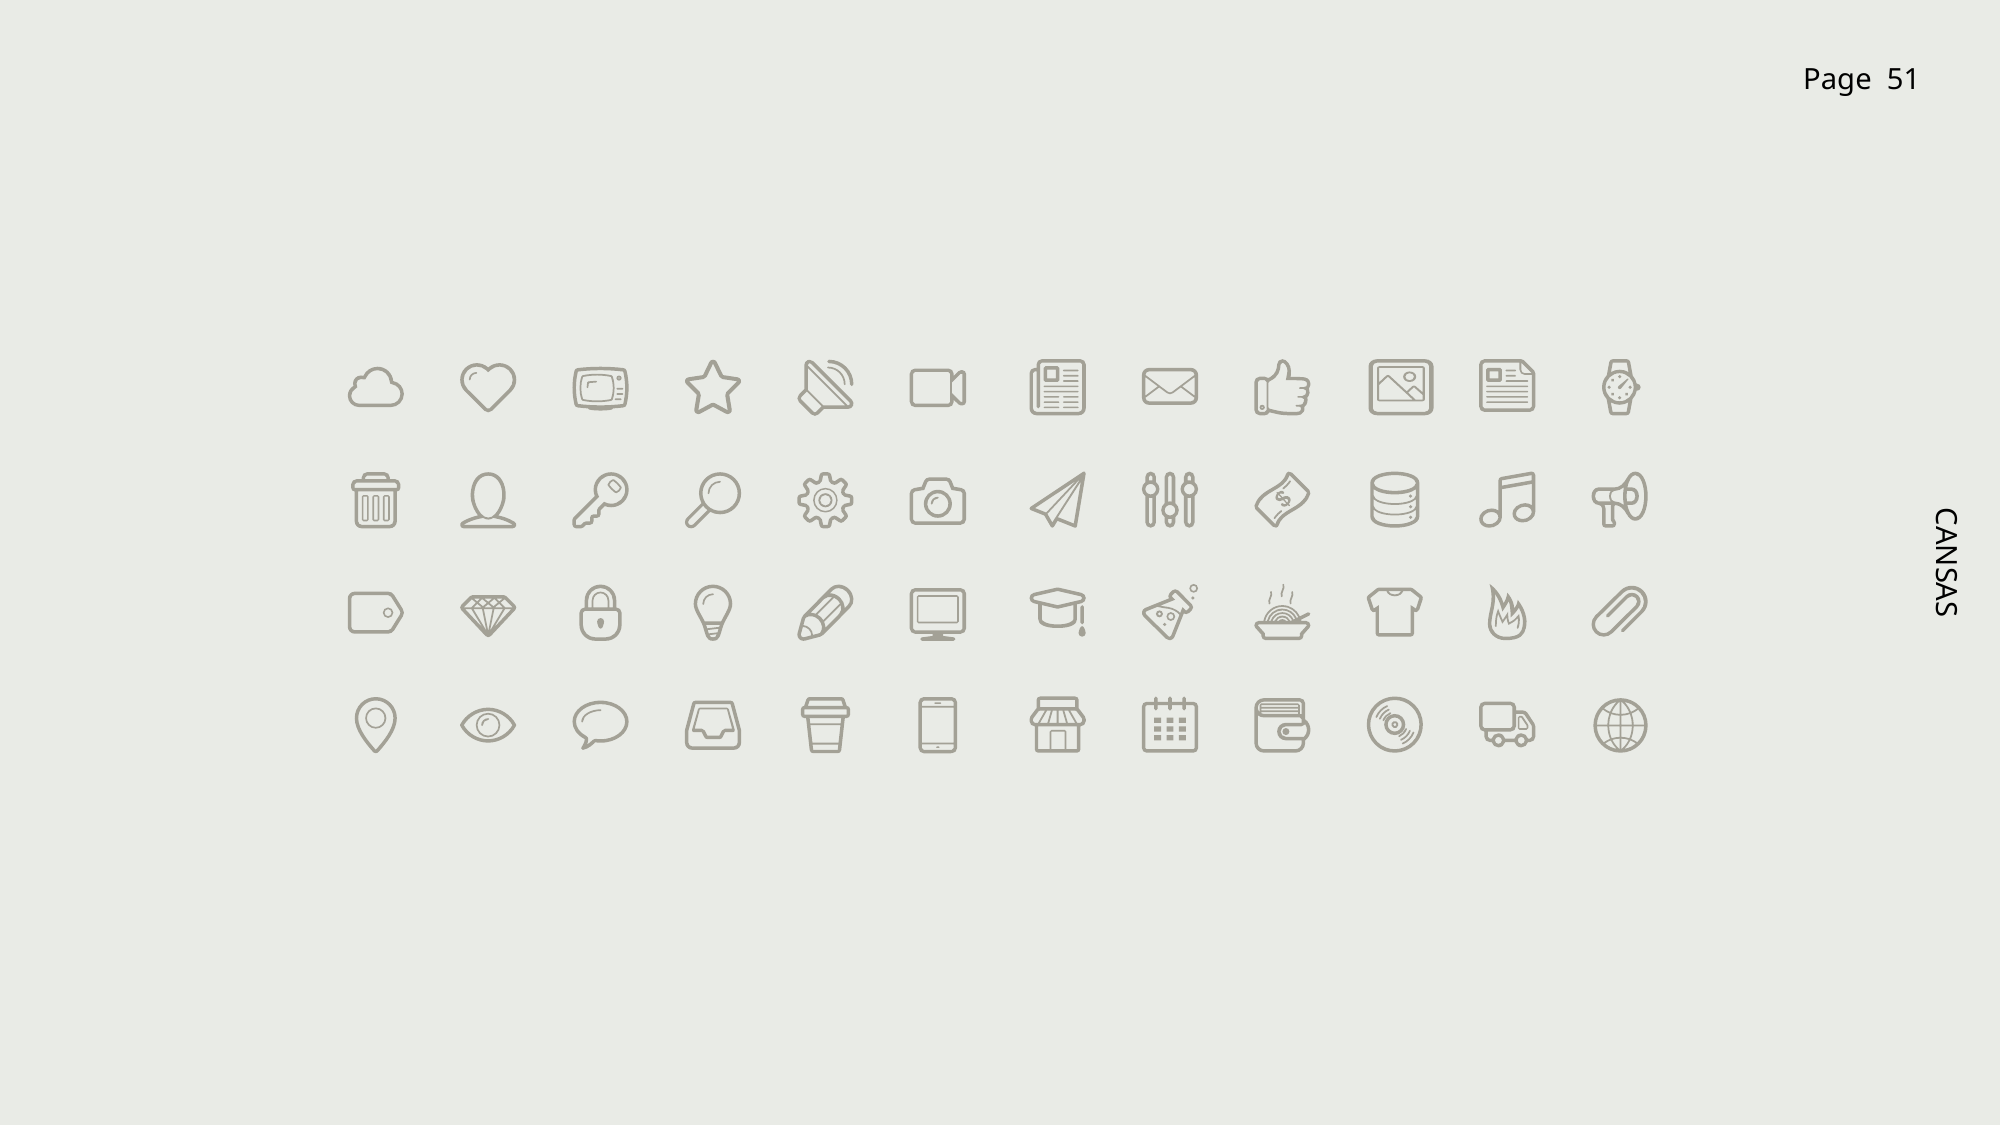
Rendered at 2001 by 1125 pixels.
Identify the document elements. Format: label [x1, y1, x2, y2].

text_box [1166, 735, 1174, 741]
text_box [1029, 359, 1086, 416]
text_box [918, 696, 958, 754]
text_box [460, 363, 517, 413]
text_box [460, 472, 517, 529]
text_box [685, 359, 742, 415]
text_box [1154, 717, 1162, 723]
text_box [475, 712, 501, 738]
text_box [460, 707, 517, 743]
text_box [909, 477, 966, 525]
text_box [1141, 696, 1199, 753]
text_box [1178, 717, 1186, 723]
text_box [572, 472, 629, 529]
text_box [1029, 587, 1086, 637]
text_box [1154, 735, 1162, 741]
text_box [460, 595, 517, 638]
text_box [347, 591, 404, 634]
text_box [909, 368, 967, 408]
text_box [1029, 696, 1086, 753]
text_box [1366, 696, 1423, 753]
text_box [692, 707, 735, 740]
text_box [1593, 698, 1648, 753]
text_box [1282, 728, 1290, 736]
text_box [351, 472, 401, 529]
text_box [572, 700, 629, 750]
text_box [797, 359, 854, 416]
text_box [579, 584, 622, 641]
text_box [354, 697, 397, 754]
text_box [372, 495, 380, 522]
text_box [693, 584, 733, 641]
text_box [382, 495, 390, 522]
text_box [1254, 698, 1311, 753]
text_box [1591, 471, 1648, 528]
text_box [361, 495, 369, 522]
text_box [797, 472, 854, 529]
text_box [1166, 717, 1174, 723]
text_box [365, 707, 387, 729]
text_box [800, 697, 851, 754]
text_box [1141, 471, 1199, 528]
text_box [1479, 471, 1536, 528]
text_box [481, 718, 490, 727]
text_box [1141, 367, 1199, 405]
text_box [684, 472, 742, 529]
text_box [797, 584, 854, 641]
text_box [1254, 583, 1311, 641]
text_box [1166, 726, 1174, 732]
text_box [1479, 359, 1536, 412]
text_box [1602, 359, 1641, 416]
text_box [1254, 359, 1311, 416]
text_box [1591, 585, 1648, 637]
text_box [1178, 735, 1186, 741]
text_box [684, 700, 742, 750]
text_box [909, 588, 966, 641]
text_box [1479, 701, 1536, 748]
text_box [1178, 726, 1186, 732]
text_box [347, 366, 404, 408]
text_box [1254, 471, 1311, 528]
text_box [1370, 471, 1420, 528]
text_box [1029, 471, 1086, 528]
text_box [1487, 583, 1527, 641]
text_box [572, 366, 629, 411]
text_box [1366, 587, 1423, 637]
text_box [1154, 726, 1162, 732]
text_box [1368, 359, 1434, 416]
text_box [1141, 583, 1199, 641]
